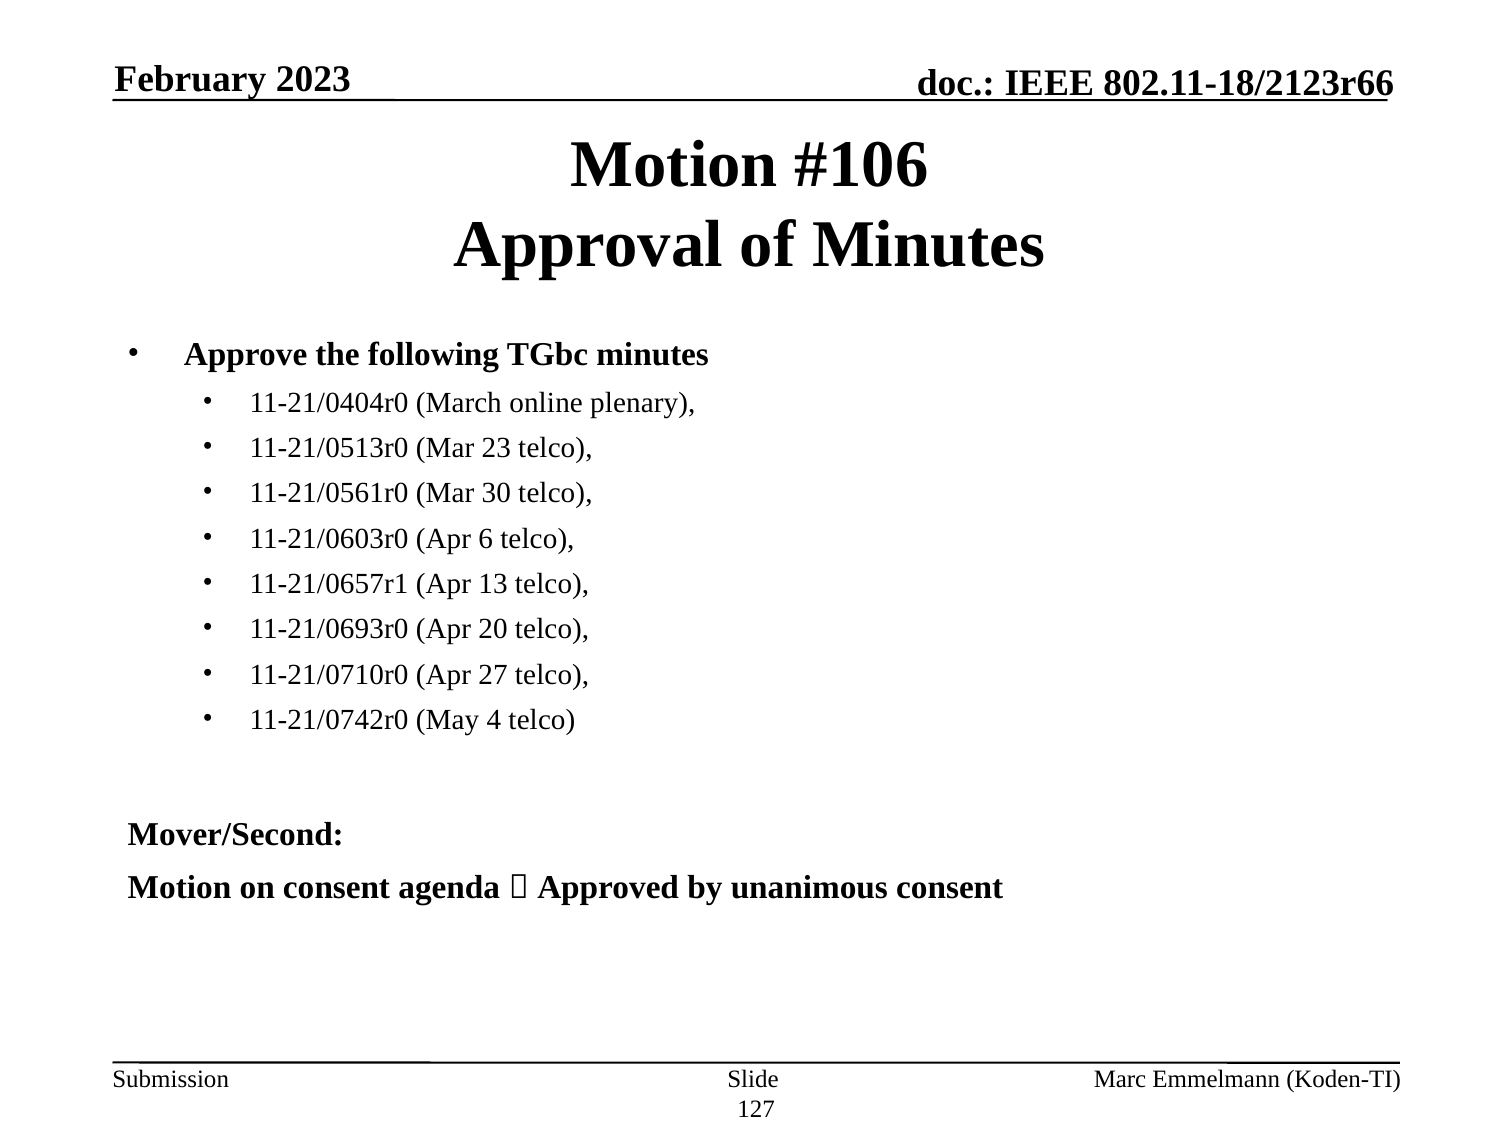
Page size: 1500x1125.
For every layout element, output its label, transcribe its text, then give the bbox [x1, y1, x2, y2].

footer Marc Emmelmann (Koden-TI) [878, 1061, 1402, 1093]
title Motion #106 Approval of Minutes [112, 112, 1388, 288]
list Approve the following TGbc minutes 11-21/0404r0 (March online plenary), 11-21/0513r0 (Mar 23 telco), 11-21/0561r0 (Mar 30 telco), 11-21/0603r0 (Apr 6 telco), 11-21/0657r1 (Apr 13 telco), 11-21/0693r0 (Apr 20 telco), 11-21/0710r0 (Apr 27 telco), 11-21/0742r0 (May 4 telco) Mover/Second: Motion on consent agenda  Approved by unanimous consent [112, 324, 1388, 1000]
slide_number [114, 54, 423, 100]
slide_number Slide 127 [712, 1061, 800, 1123]
